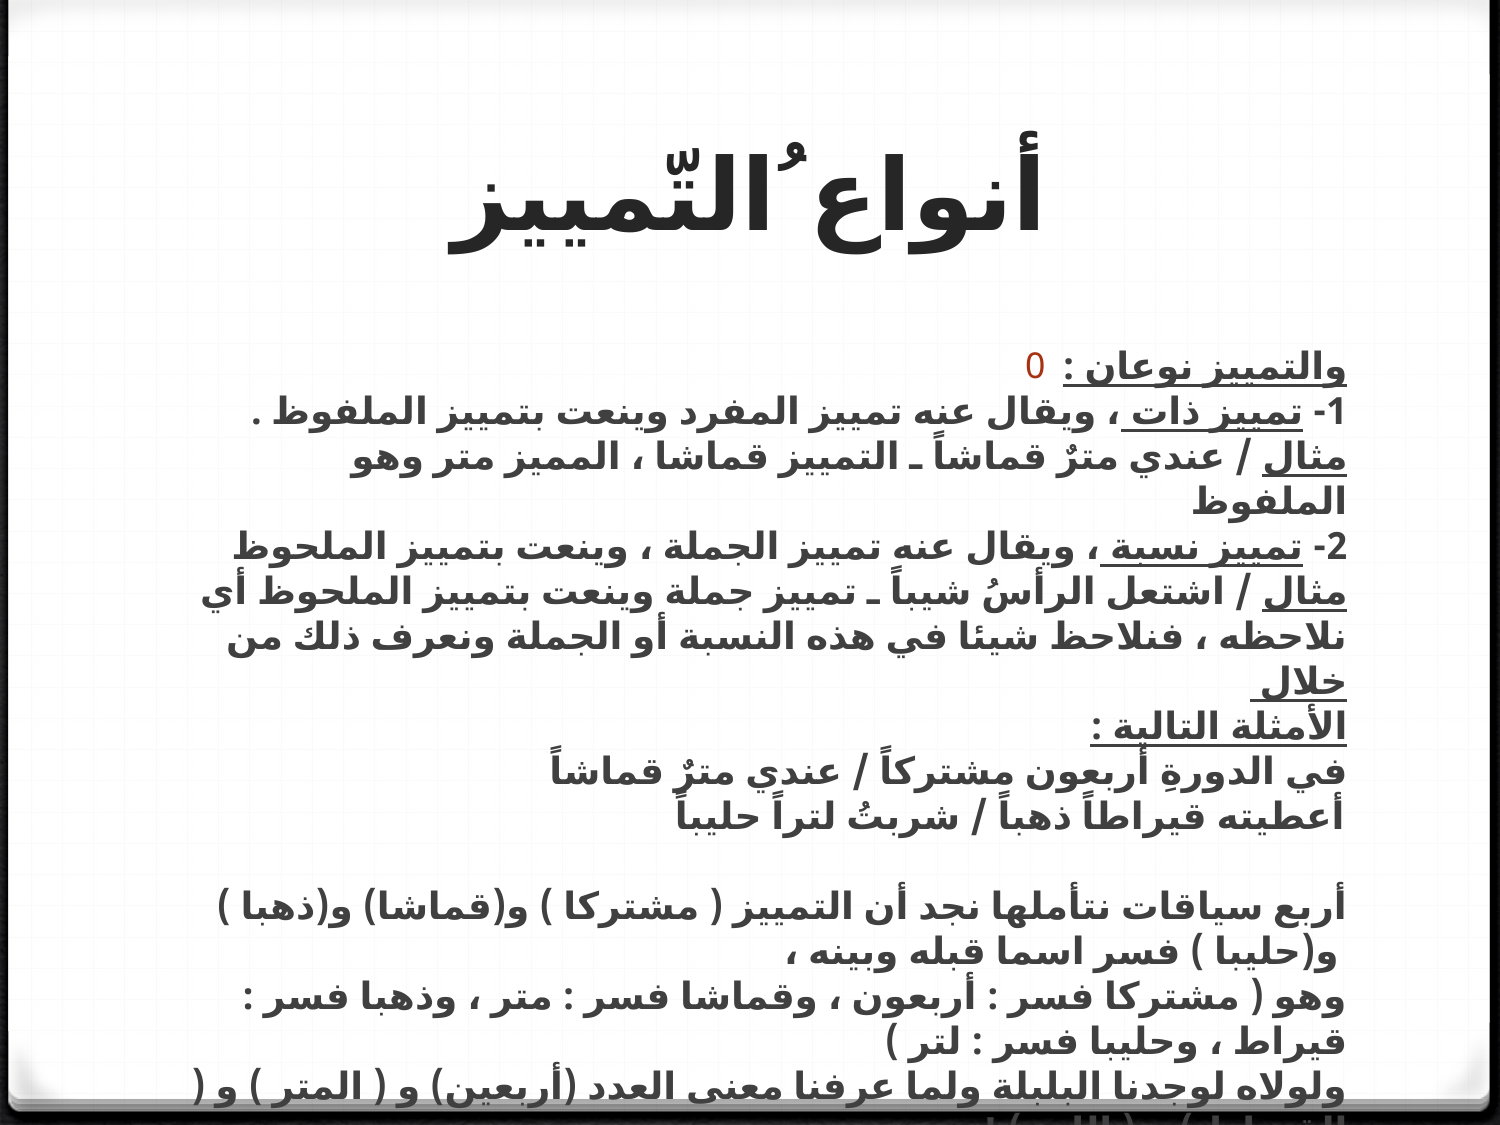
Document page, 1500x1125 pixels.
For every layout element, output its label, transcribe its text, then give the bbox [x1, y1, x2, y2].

picture [0, 0, 1500, 1125]
list والتمييز نوعان : 1- تمييز ذات ، ويقال عنه تمييز المفرد وينعت بتمييز الملفوظ . مثال / عندي مترٌ قماشاً ـ التمييز قماشا ، المميز متر وهو الملفوظ 2- تمييز نسبة ، ويقال عنه تمييز الجملة ، وينعت بتمييز الملحوظ مثال / اشتعل الرأسُ شيباً ـ تمييز جملة وينعت بتمييز الملحوظ أي نلاحظه ، فنلاحظ شيئا في هذه النسبة أو الجملة ونعرف ذلك من خلال الأمثلة التالية : في الدورةِ أربعون مشتركاً / عندي مترٌ قماشاً أعطيته قيراطاً ذهباً / شربتُ لتراً حليباً أربع سياقات نتأملها نجد أن التمييز ( مشتركا ) و(قماشا) و(ذهبا ) و(حليبا ) فسر اسما قبله وبينه ، وهو ( مشتركا فسر : أربعون ، وقماشا فسر : متر ، وذهبا فسر : قيراط ، وحليبا فسر : لتر ) ولولاه لوجدنا البلبلة ولما عرفنا معنى العدد (أربعين) و ( المتر ) و ( القيراط ) و ( اللتر ) ! .. وهذا النوع من التمييز ينعت بتمييز الذات .. أو تمييز الملفوظ .. فأما ذات فتعني أن المميز مفرد ٍأما ملفوظ ، فمعين ملموس [137, 334, 1363, 983]
title أنواع ُالتّمييز [90, 71, 1410, 309]
